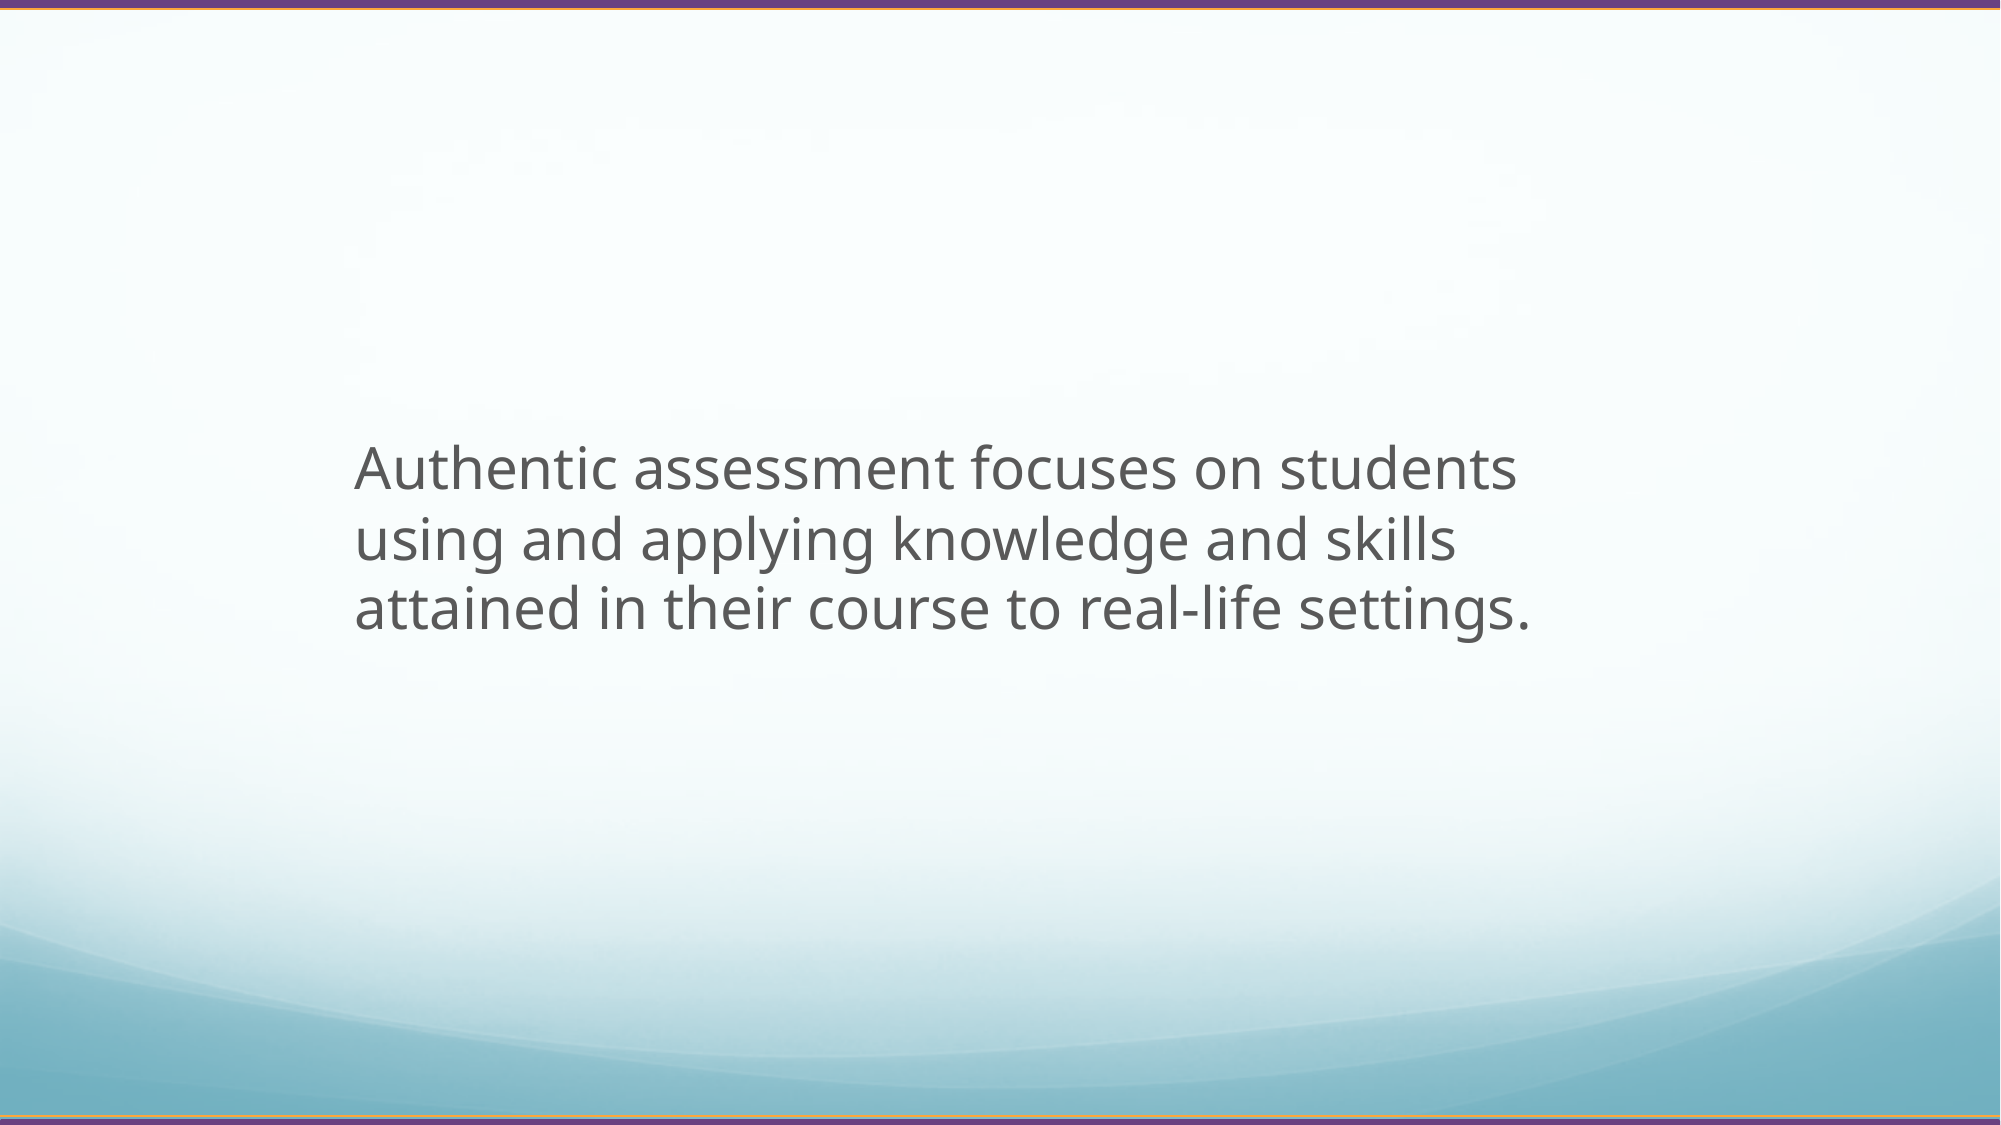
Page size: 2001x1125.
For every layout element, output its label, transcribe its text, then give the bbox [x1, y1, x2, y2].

list Authentic assessment focuses on students using and applying knowledge and skills attained in their course to real-life settings. [340, 424, 1660, 1125]
